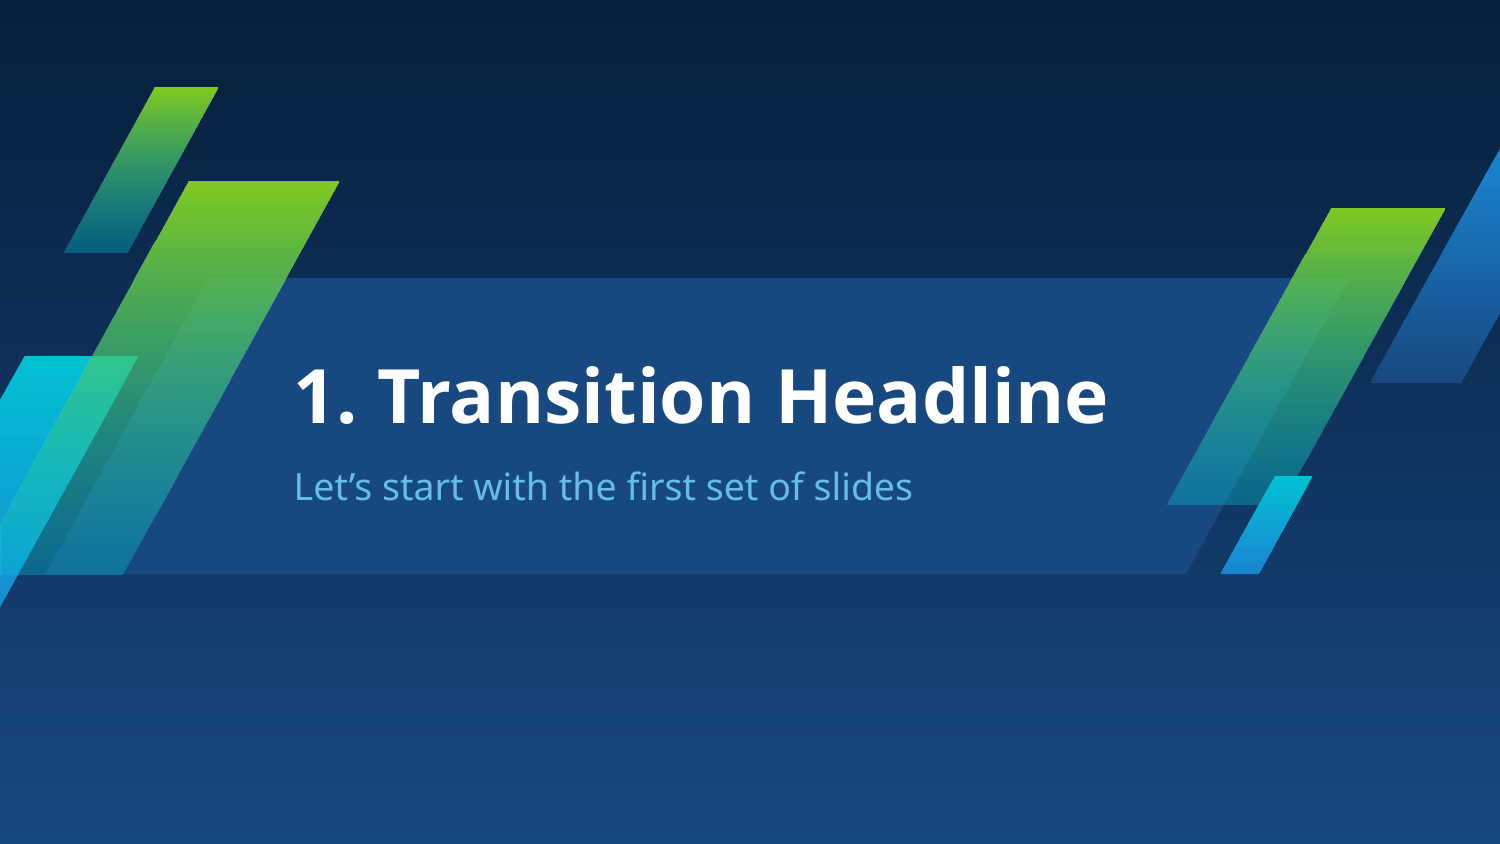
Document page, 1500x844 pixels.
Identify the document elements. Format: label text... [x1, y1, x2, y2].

subtitle Let’s start with the first set of slides [293, 455, 1207, 500]
title 1. Transition Headline [293, 344, 1207, 440]
